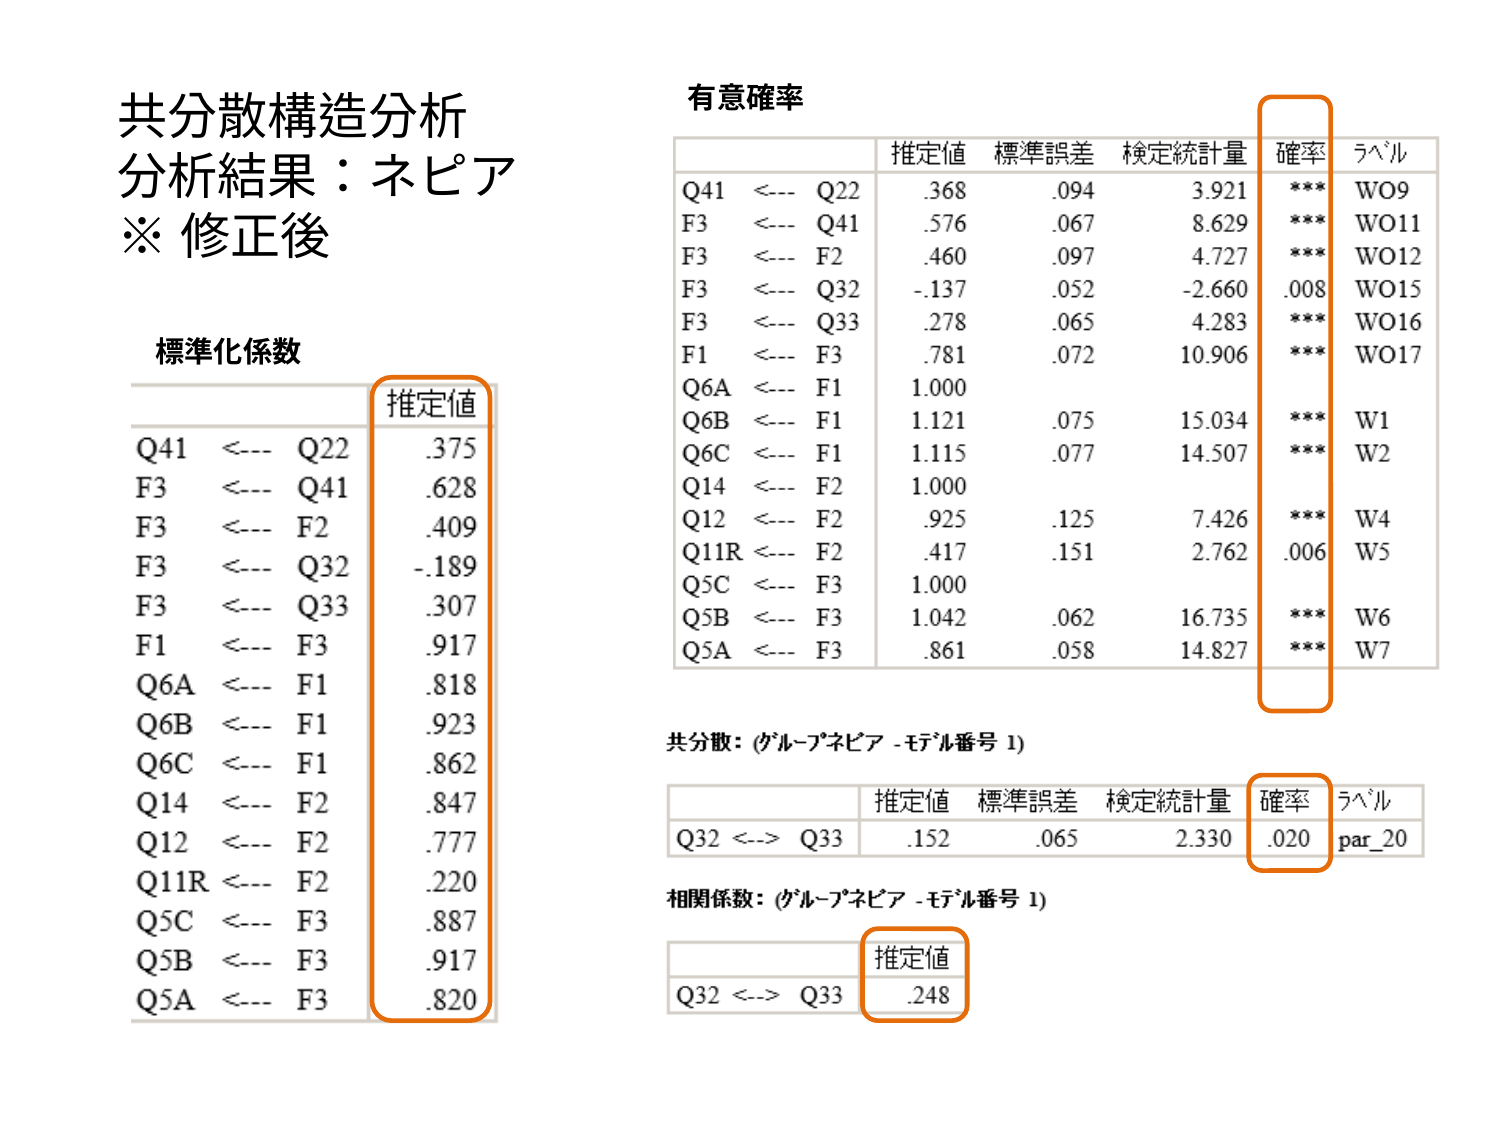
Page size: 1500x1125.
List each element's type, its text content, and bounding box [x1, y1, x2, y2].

text_box 共分散構造分析 分析結果：ネピア ※修正後 [103, 77, 564, 272]
picture [664, 720, 1450, 1021]
text_box 標準化係数 [140, 325, 334, 376]
picture [131, 378, 505, 1029]
text_box [1257, 680, 1333, 714]
picture [672, 134, 1441, 673]
text_box 有意確率 [673, 71, 1217, 122]
text_box [1257, 94, 1333, 133]
